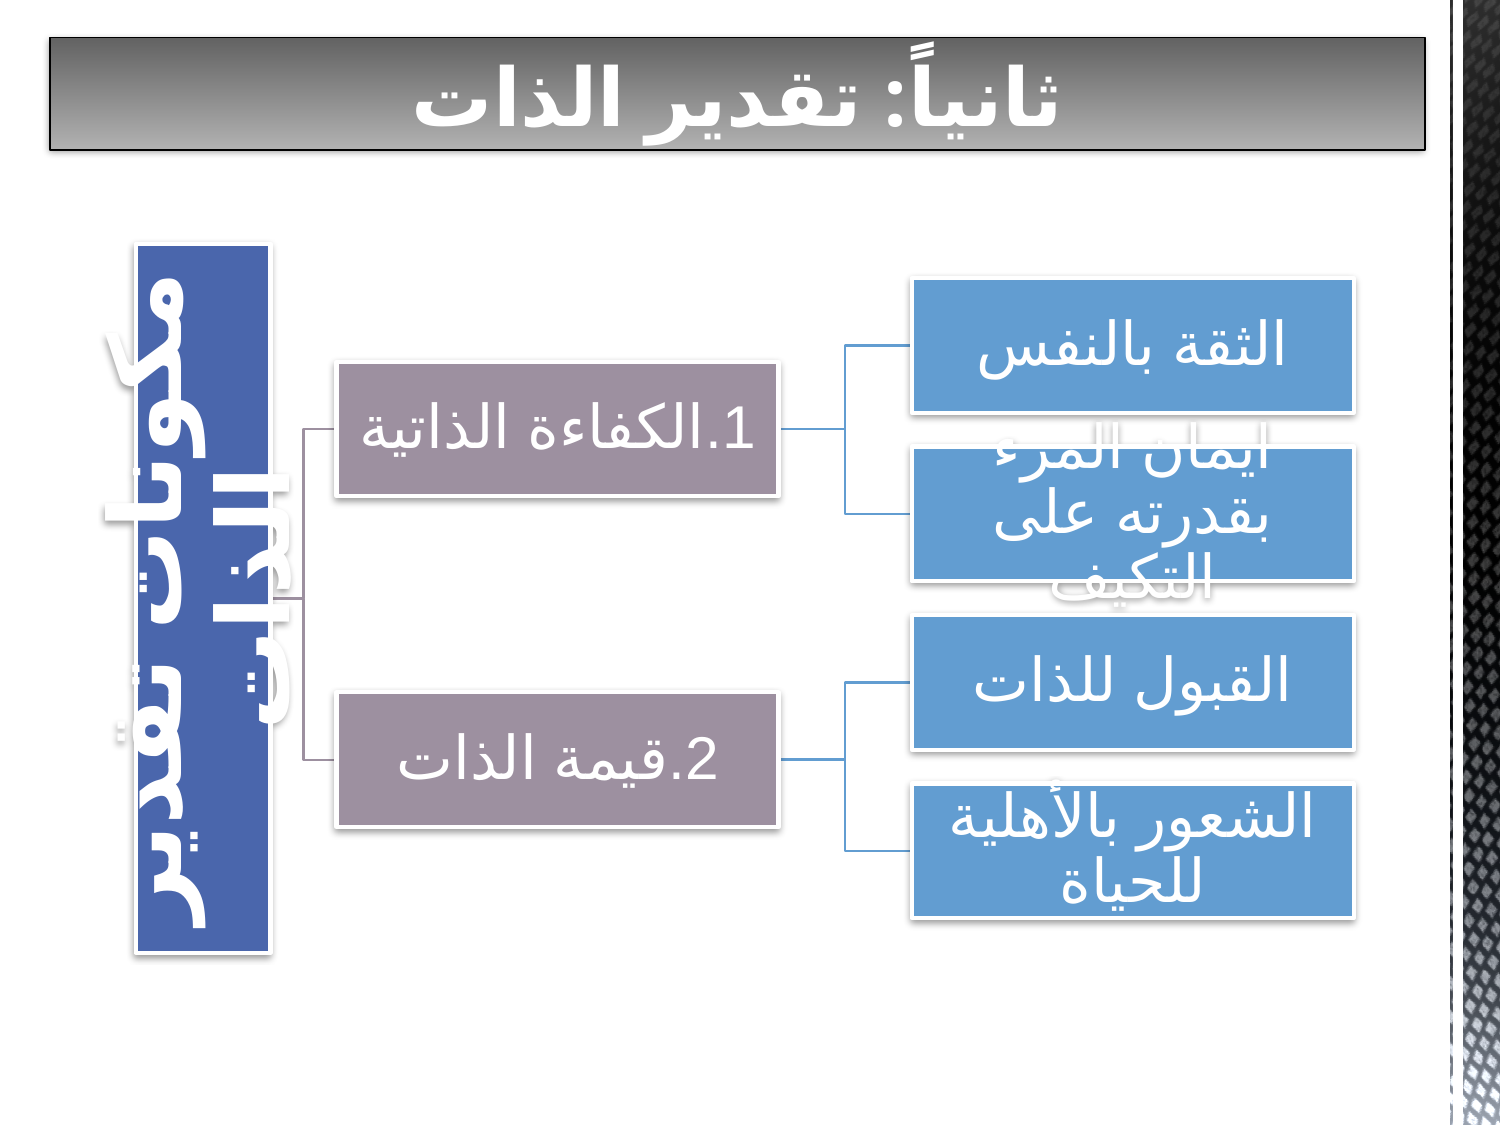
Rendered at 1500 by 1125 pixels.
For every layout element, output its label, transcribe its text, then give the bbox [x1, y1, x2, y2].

picture [1447, 0, 1500, 1125]
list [135, 243, 1377, 953]
title ثانياً: تقدير الذات [49, 37, 1426, 151]
